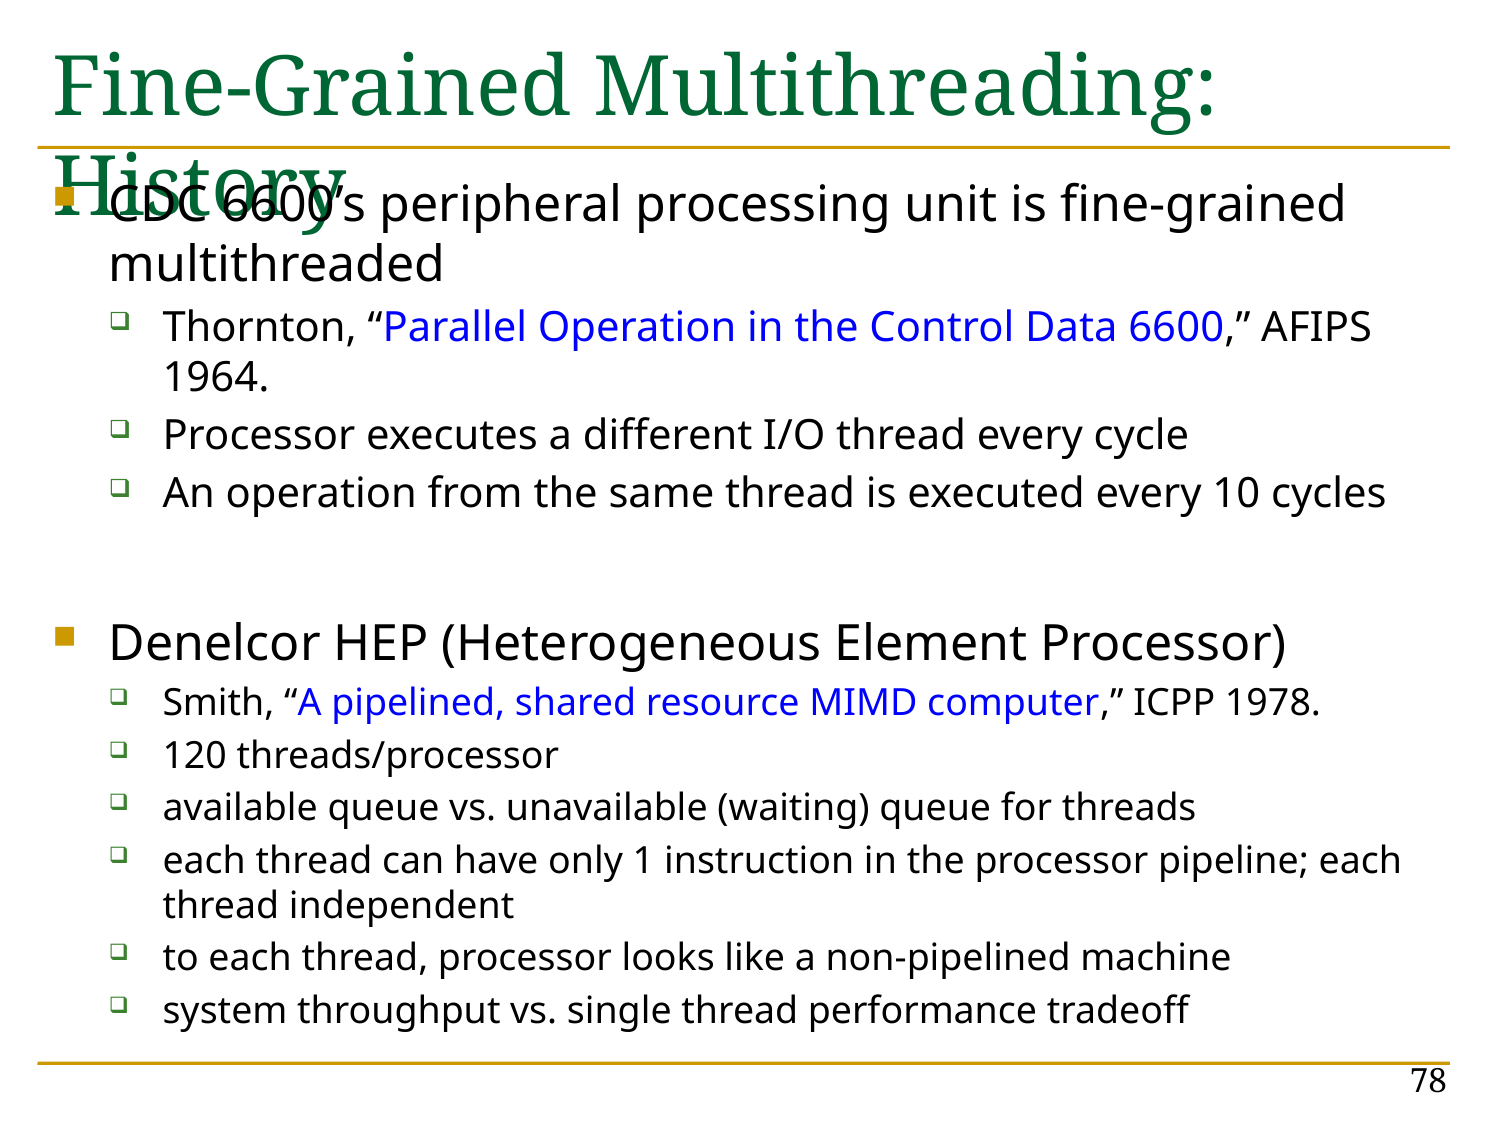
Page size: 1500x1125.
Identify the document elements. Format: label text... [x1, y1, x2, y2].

list CDC 6600’s peripheral processing unit is fine-grained multithreaded Thornton, “Parallel Operation in the Control Data 6600,” AFIPS 1964. Processor executes a different I/O thread every cycle An operation from the same thread is executed every 10 cycles Denelcor HEP (Heterogeneous Element Processor) Smith, “A pipelined, shared resource MIMD computer,” ICPP 1978. 120 threads/processor available queue vs. unavailable (waiting) queue for threads each thread can have only 1 instruction in the processor pipeline; each thread independent to each thread, processor looks like a non-pipelined machine system throughput vs. single thread performance tradeoff [37, 163, 1500, 1016]
title Fine-Grained Multithreading: History [37, 24, 1450, 163]
slide_number 78 [1111, 1036, 1462, 1112]
